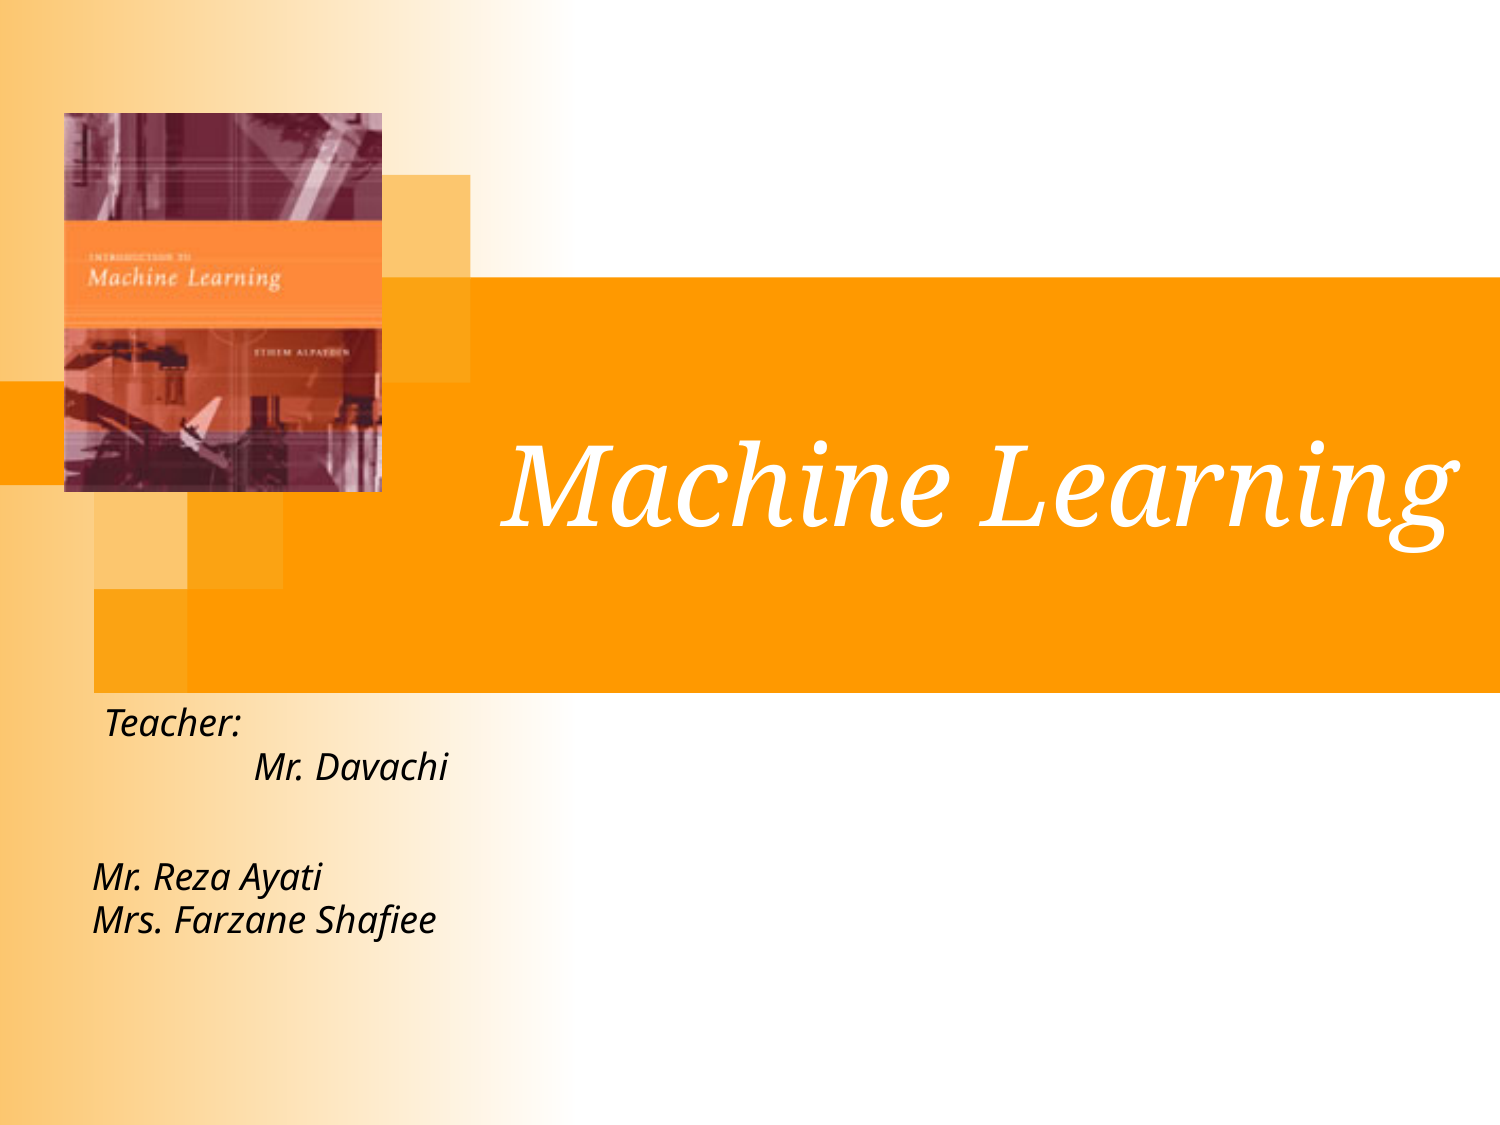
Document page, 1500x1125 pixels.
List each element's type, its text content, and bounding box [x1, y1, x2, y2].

picture [64, 113, 382, 492]
subtitle Mr. Reza Ayati Mrs. Farzane Shafiee [76, 853, 502, 953]
title Machine Learning [487, 299, 1475, 663]
text_box Teacher: Mr. Davachi [88, 700, 514, 799]
